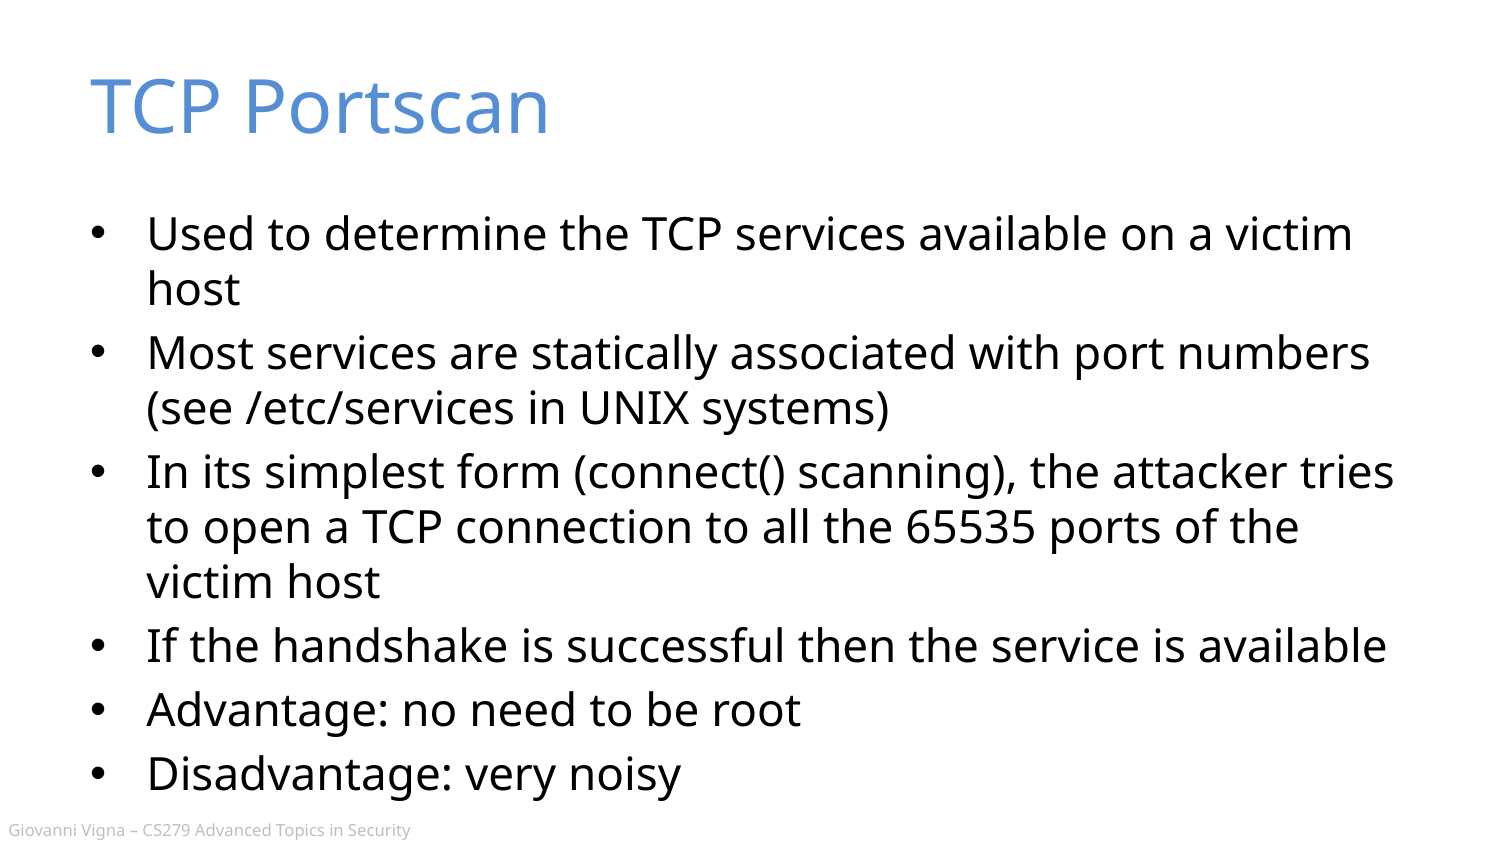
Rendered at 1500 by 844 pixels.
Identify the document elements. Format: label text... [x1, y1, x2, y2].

title TCP Portscan [75, 33, 1425, 175]
list Used to determine the TCP services available on a victim host Most services are statically associated with port numbers (see /etc/services in UNIX systems) In its simplest form (connect() scanning), the attacker tries to open a TCP connection to all the 65535 ports of the victim host If the handshake is successful then the service is available Advantage: no need to be root Disadvantage: very noisy [75, 196, 1425, 813]
